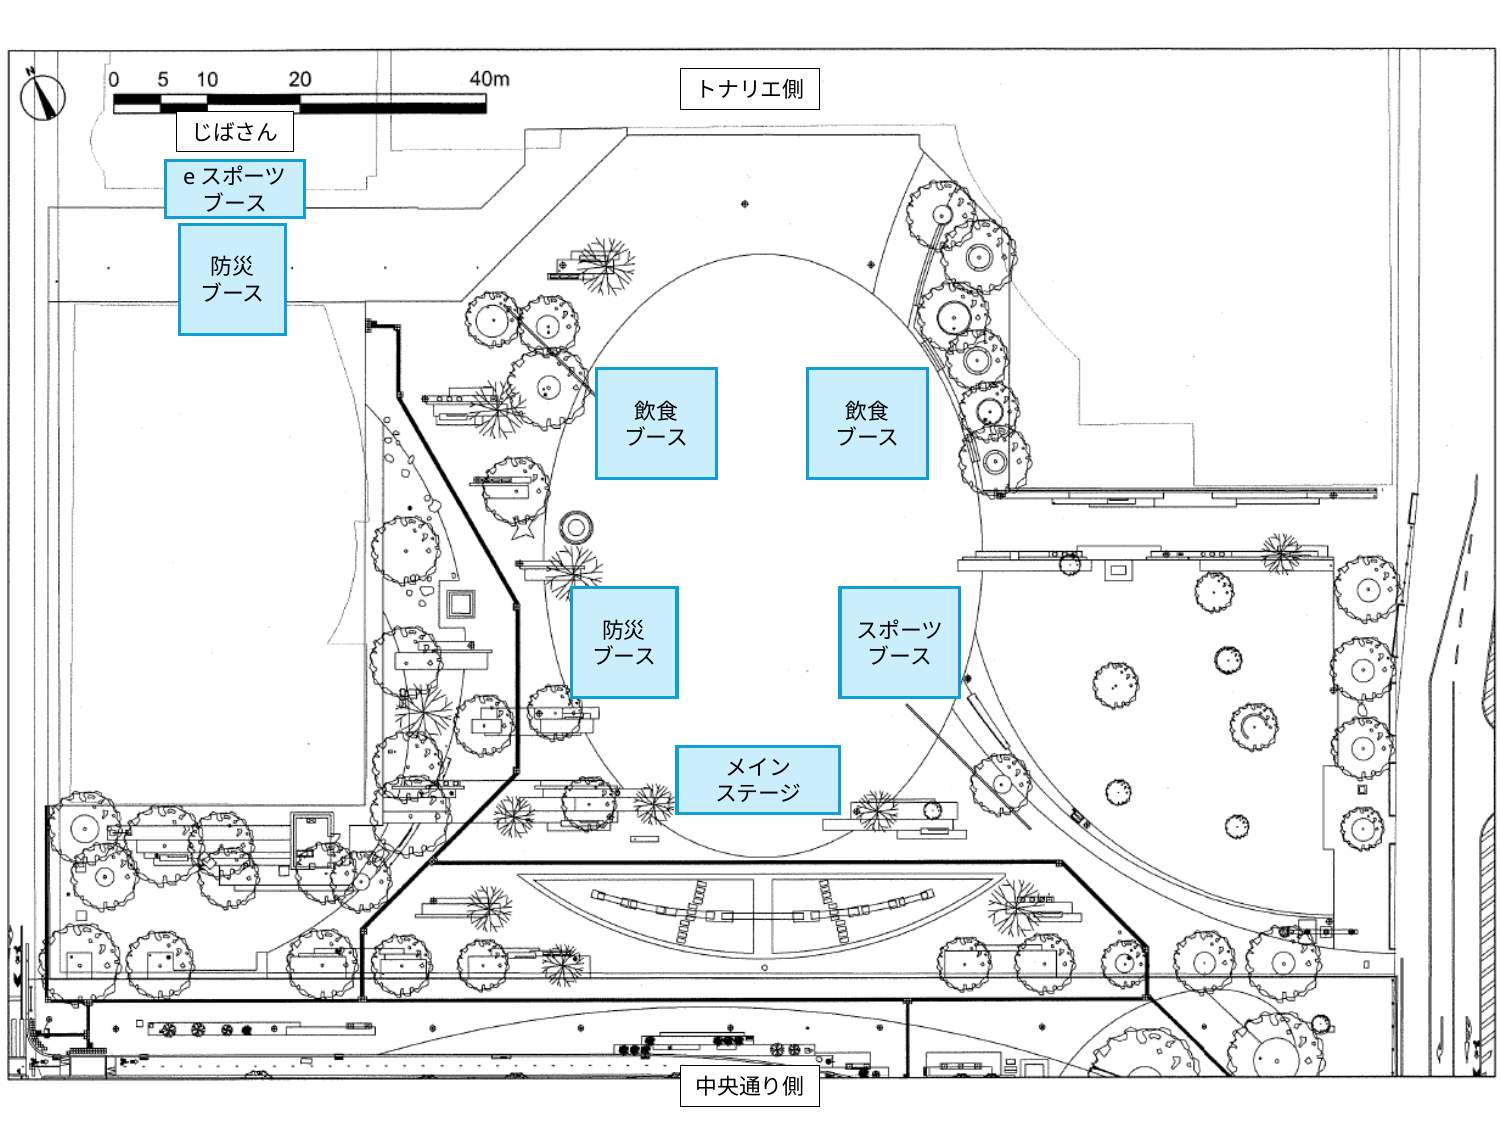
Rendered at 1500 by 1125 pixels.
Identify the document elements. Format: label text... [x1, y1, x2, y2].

text_box 中央通り側 [680, 1082, 820, 1107]
picture [0, 43, 1500, 1082]
